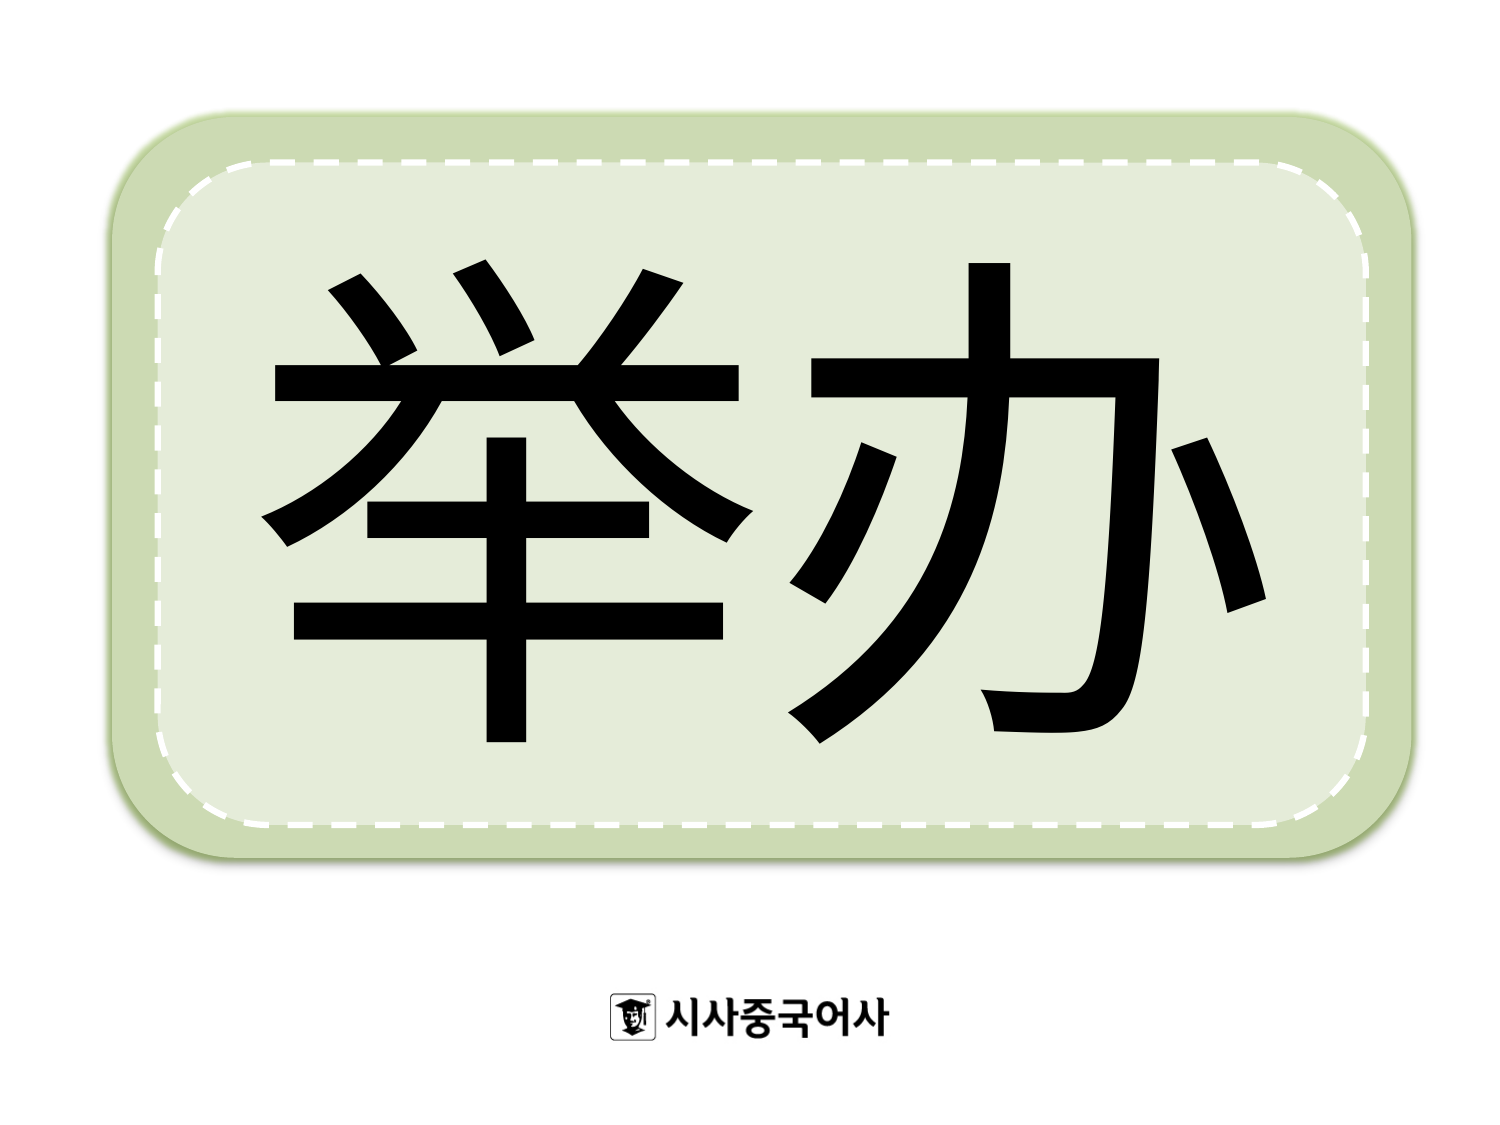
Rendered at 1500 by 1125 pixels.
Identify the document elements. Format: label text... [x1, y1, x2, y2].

picture [602, 987, 898, 1047]
text_box 举办 [162, 160, 1371, 824]
